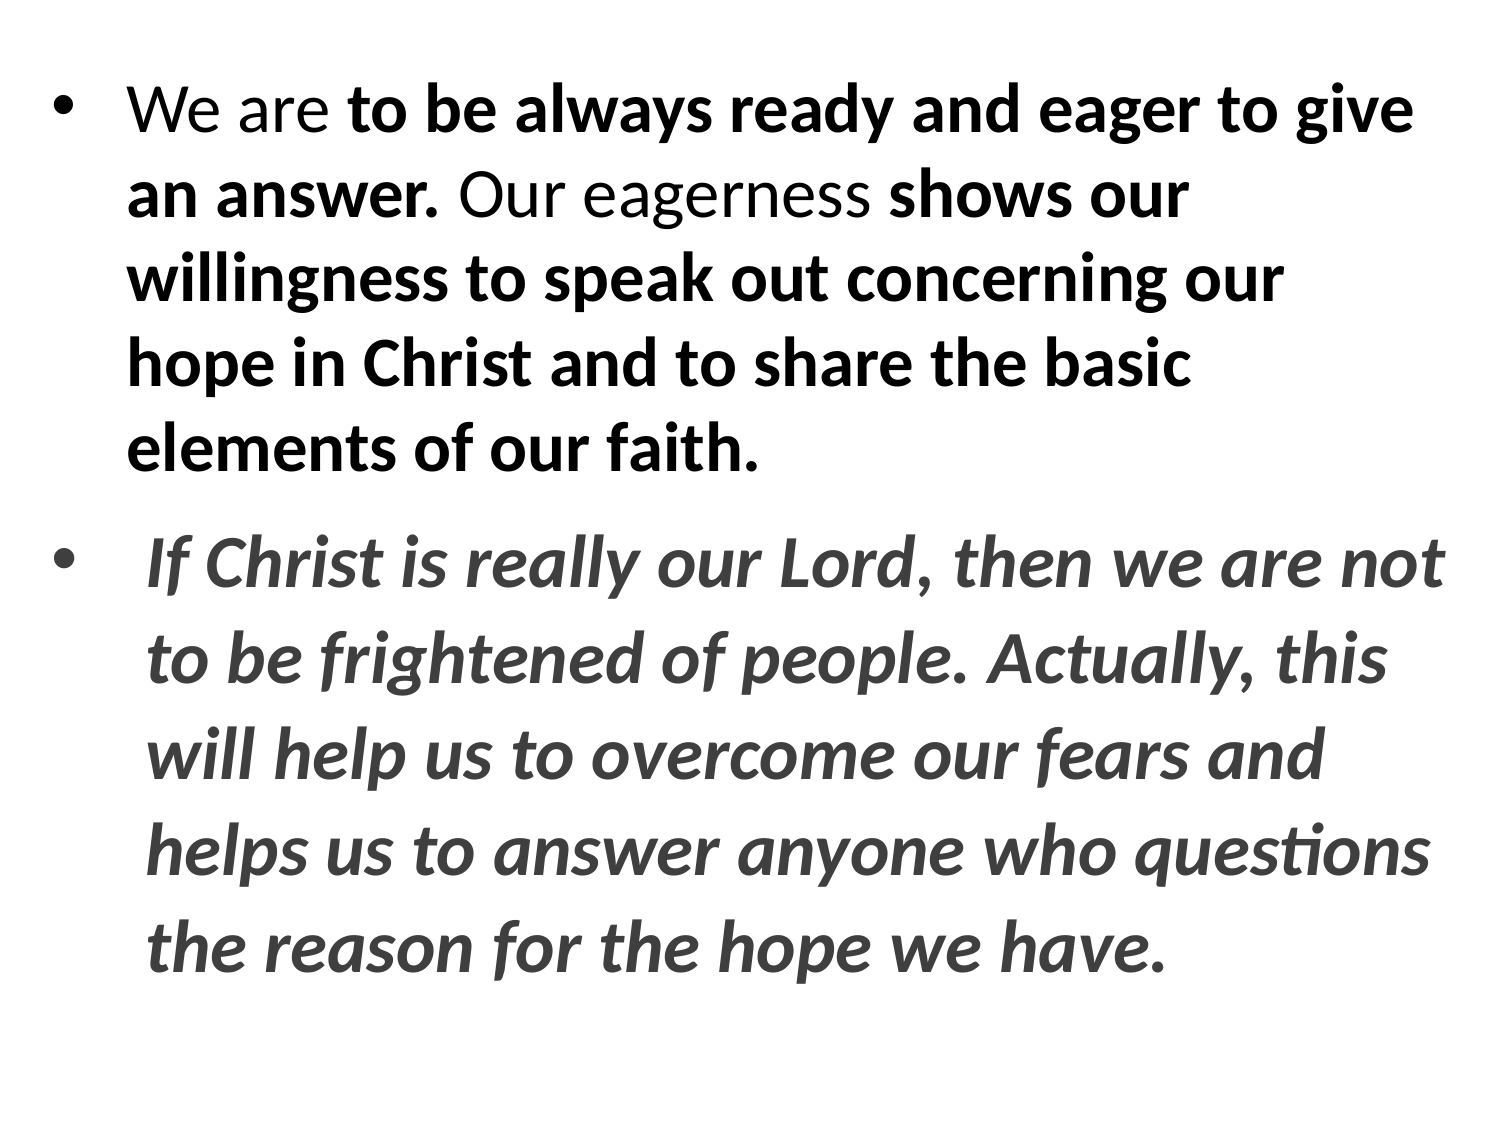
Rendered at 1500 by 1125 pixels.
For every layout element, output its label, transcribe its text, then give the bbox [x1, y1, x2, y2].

text_box We are to be always ready and eager to give an answer. Our eagerness shows our willingness to speak out concerning our hope in Christ and to share the basic elements of our faith. If Christ is really our Lord, then we are not to be frightened of people. Actually, this will help us to overcome our fears and helps us to answer anyone who questions the reason for the hope we have. [36, 53, 1465, 995]
